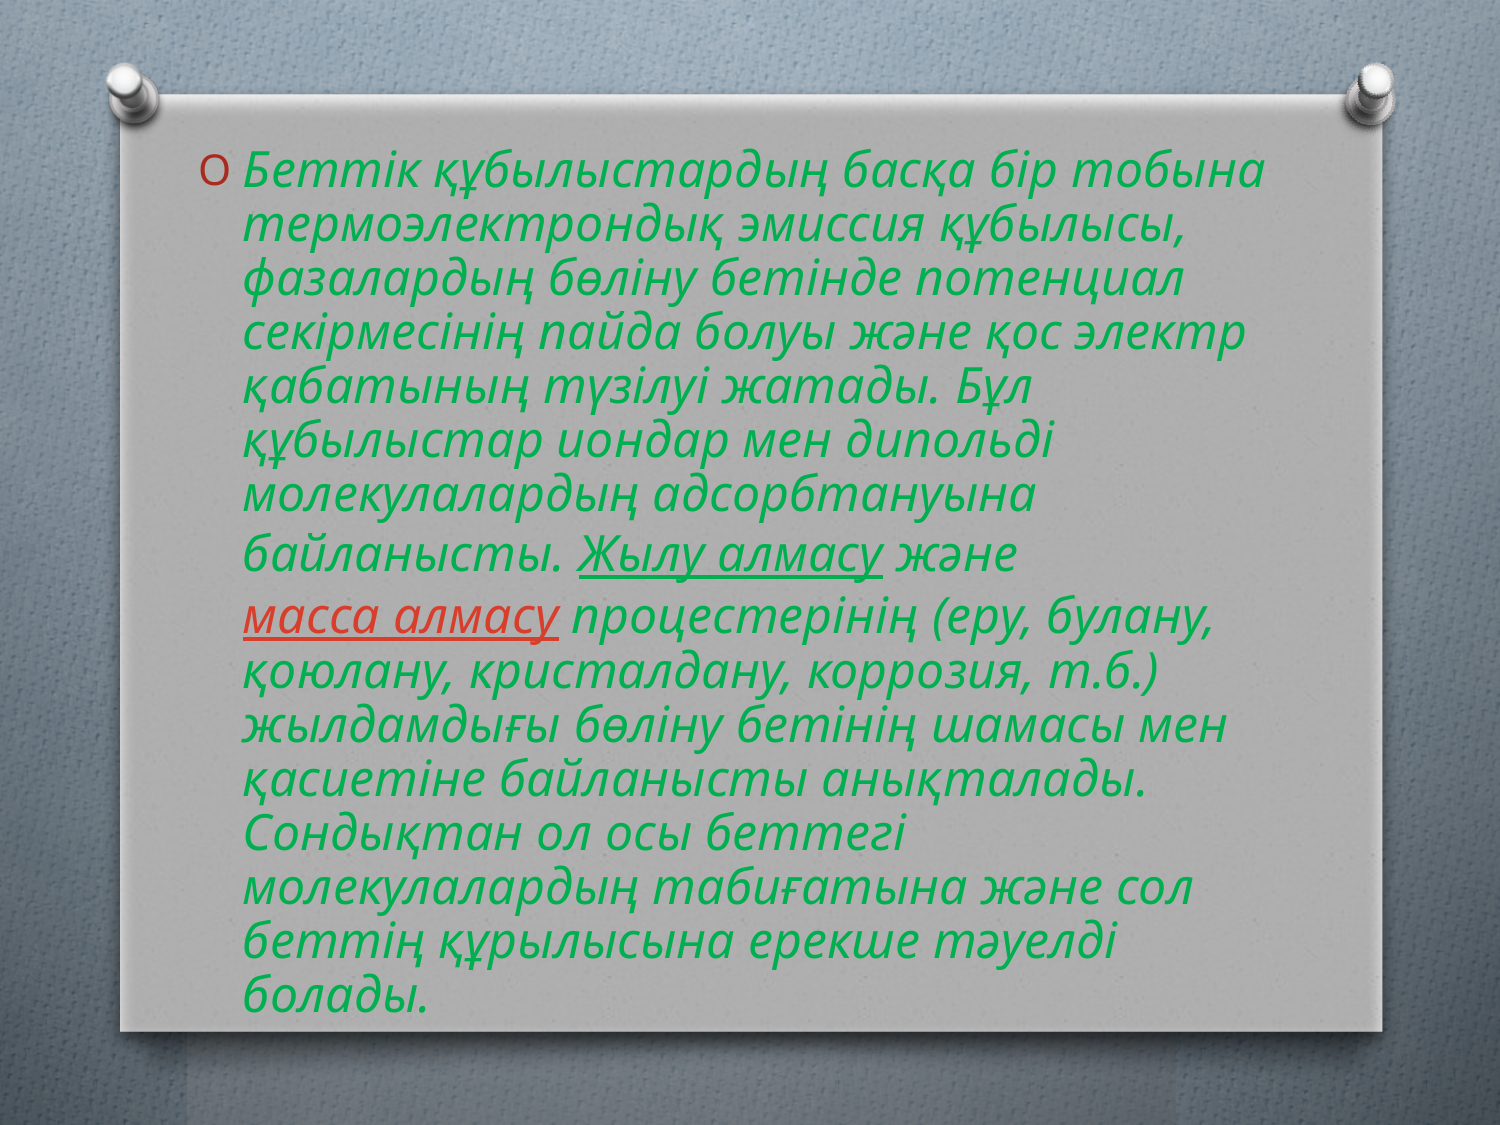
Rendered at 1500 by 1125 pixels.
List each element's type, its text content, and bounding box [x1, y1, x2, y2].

picture [75, 31, 197, 152]
picture [1317, 35, 1439, 156]
list Беттік құбылыстардың басқа бір тобына термоэлектрондық эмиссия құбылысы, фазалардың бөліну бетінде потенциал секірмесінің пайда болуы және қос электр қабатының түзілуі жатады. Бұл құбылыстар иондар мен дипольді молекулалардың адсорбтануына байланысты. Жылу алмасу және масса алмасу процестерінің (еру, булану, қоюлану, кристалдану, коррозия, т.б.) жылдамдығы бөліну бетінің шамасы мен қасиетіне байланысты анықталады. Сондықтан ол осы беттегі молекулалардың табиғатына және сол беттің құрылысына ерекше тәуелді болады. [182, 136, 1318, 1012]
